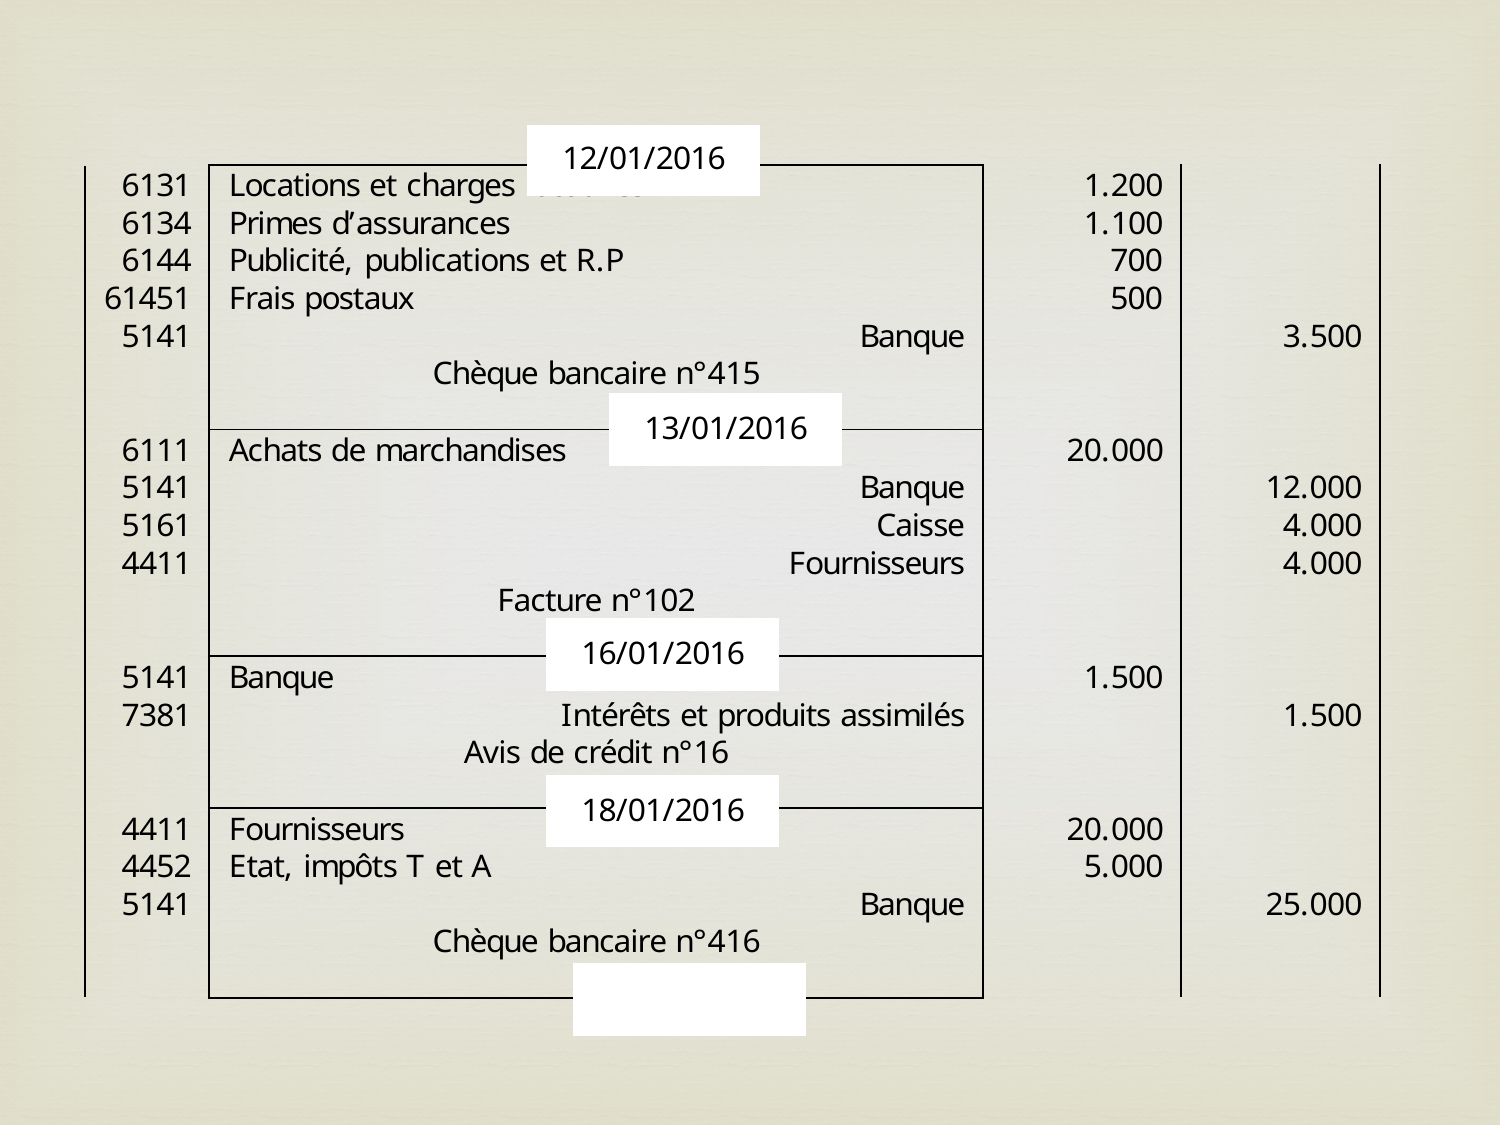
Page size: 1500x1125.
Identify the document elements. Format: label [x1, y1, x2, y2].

picture [0, 124, 1500, 1048]
